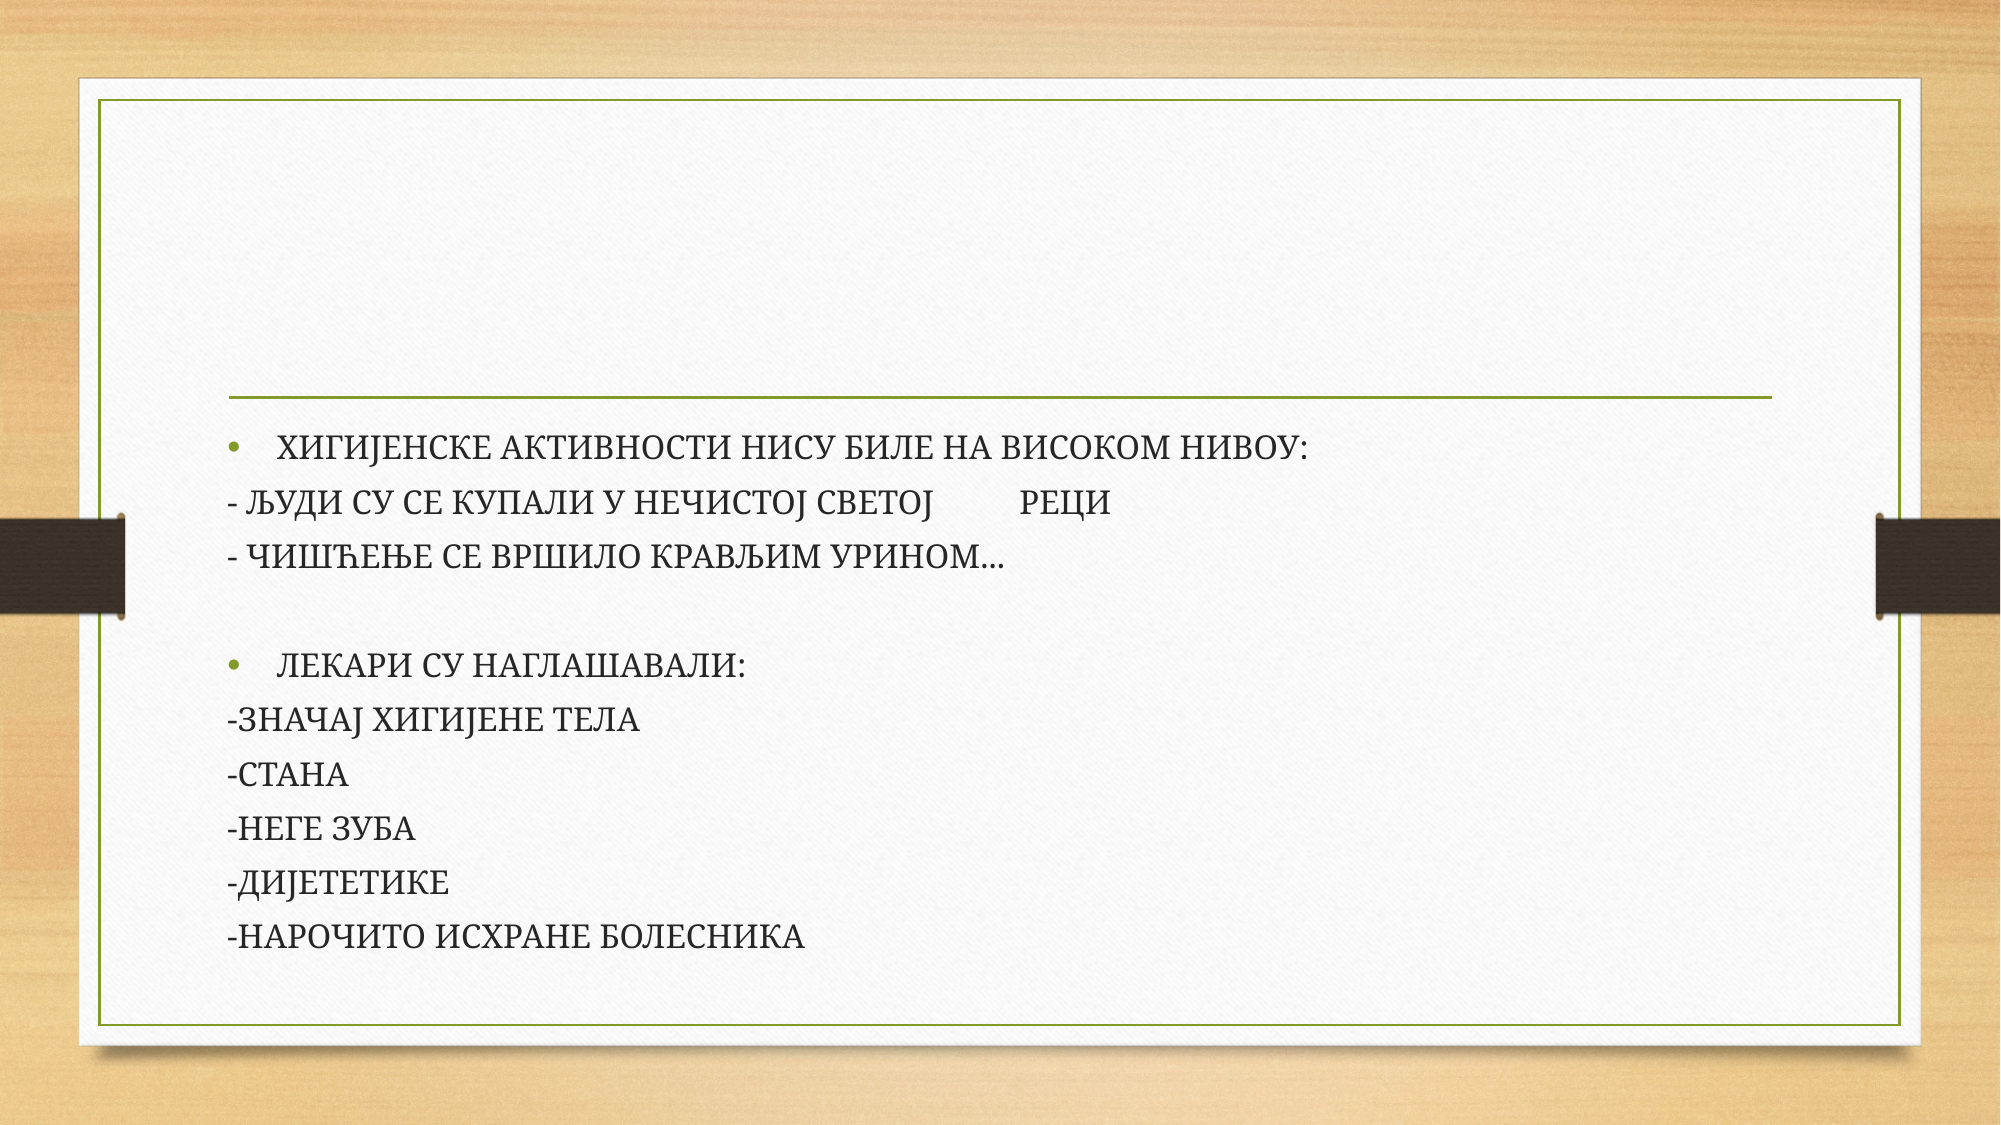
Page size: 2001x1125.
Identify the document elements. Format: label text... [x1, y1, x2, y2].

picture [0, 0, 2001, 1125]
list ХИГИЈЕНСКЕ АКТИВНОСТИ НИСУ БИЛЕ НА ВИСОКОМ НИВОУ: - ЉУДИ СУ СЕ КУПАЛИ У НЕЧИСТОЈ СВЕТОЈ РЕЦИ - ЧИШЋЕЊЕ СЕ ВРШИЛО КРАВЉИМ УРИНОМ... ЛЕКАРИ СУ НАГЛАШАВАЛИ: -ЗНАЧАЈ ХИГИЈЕНЕ ТЕЛА -СТАНА -НЕГЕ ЗУБА -ДИЈЕТЕТИКЕ -НАРОЧИТО ИСХРАНЕ БОЛЕСНИКА [212, 419, 1788, 964]
